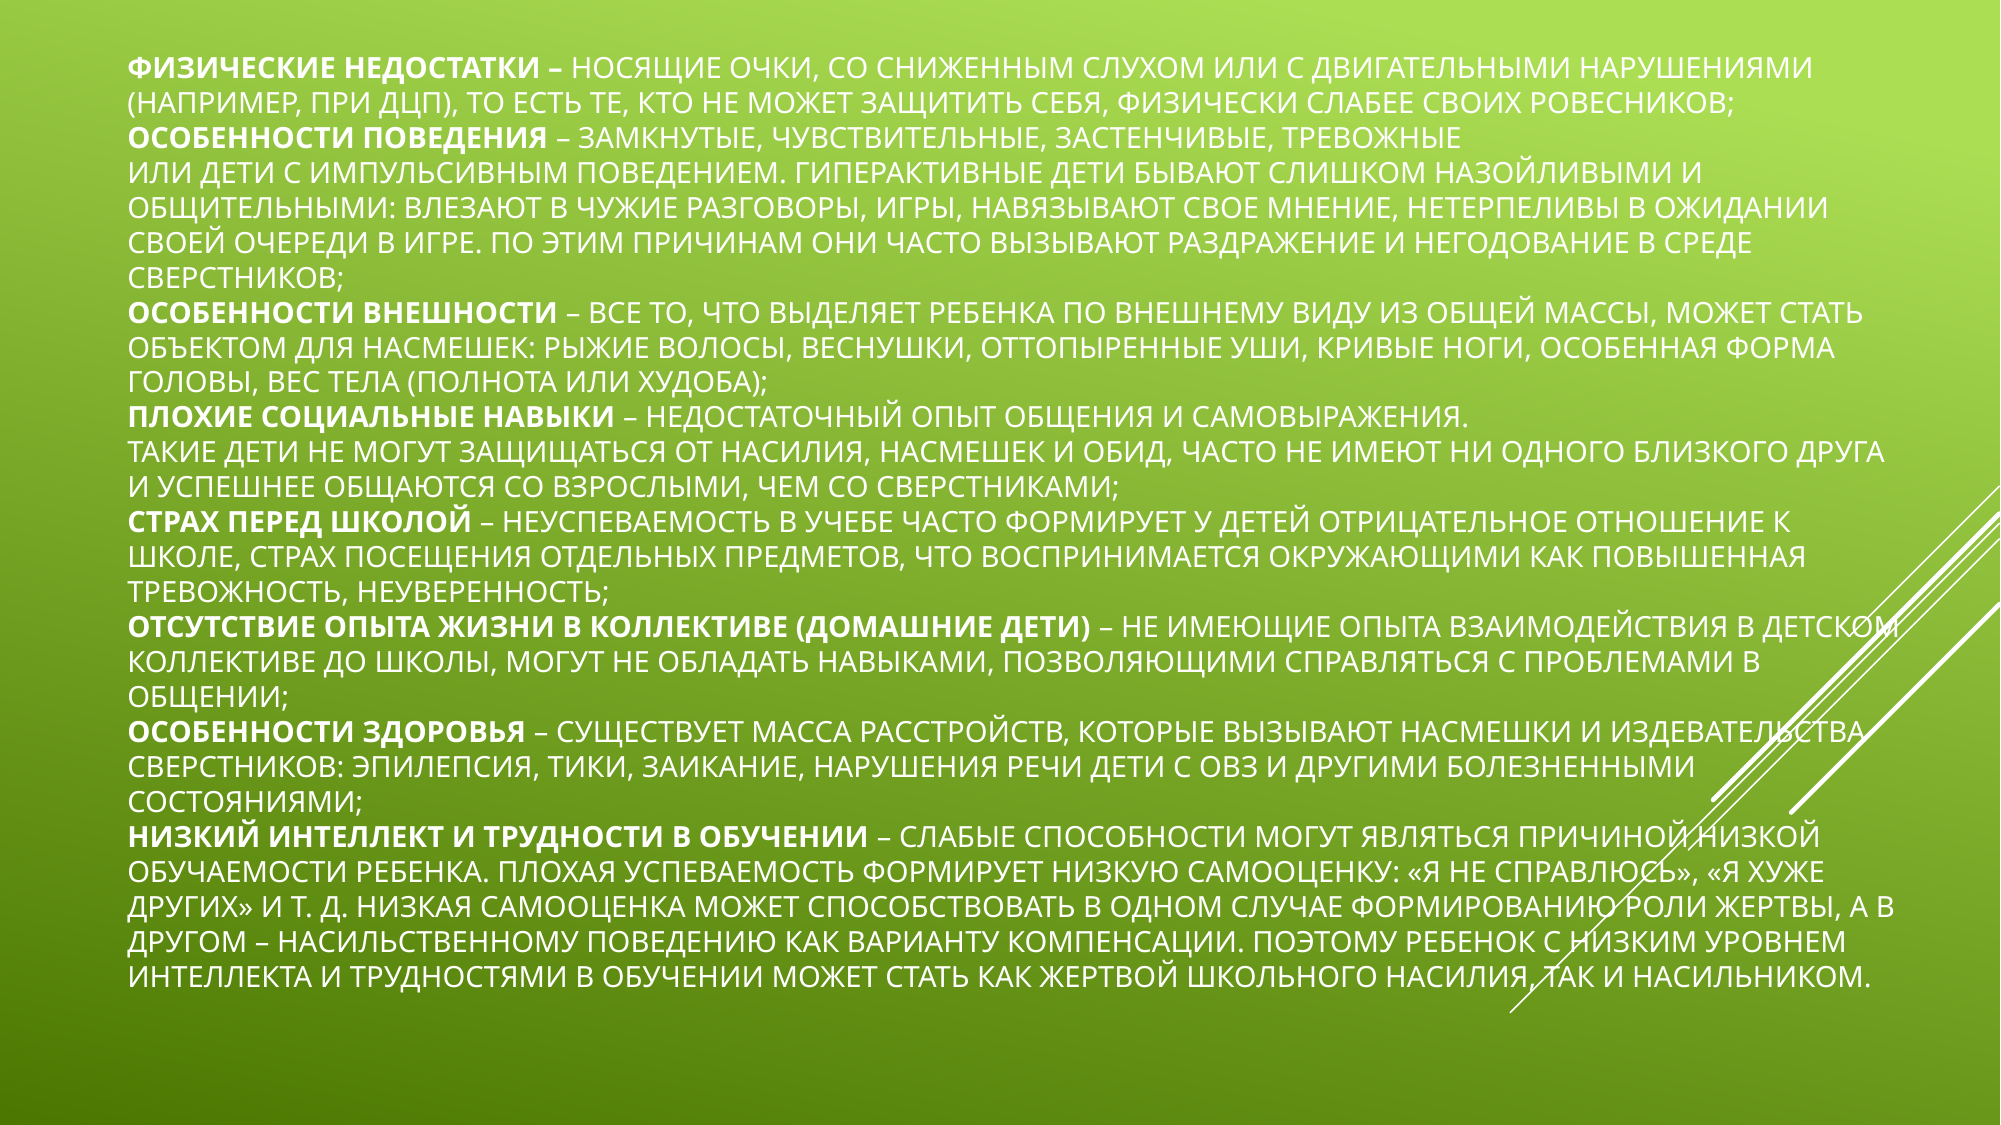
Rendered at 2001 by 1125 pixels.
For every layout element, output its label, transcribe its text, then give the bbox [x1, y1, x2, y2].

title физические недостатки – носящие очки, со сниженным слухом или с двигательными нарушениями (например, при ДЦП), то есть те, кто не может защитить себя, физически слабее своих ровесников; особенности поведения – замкнутые, чувствительные, застенчивые, тревожные или дети с импульсивным поведением. Гиперактивные дети бывают слишком назойливыми и общительными: влезают в чужие разговоры, игры, навязывают свое мнение, нетерпеливы в ожидании своей очереди в игре. По этим причинам они часто вызывают раздражение и негодование в среде сверстников; особенности внешности – все то, что выделяет ребенка по внешнему виду из общей массы, может стать объектом для насмешек: рыжие волосы, веснушки, оттопыренные уши, кривые ноги, особенная форма головы, вес тела (полнота или худоба); плохие социальные навыки – недостаточный опыт общения и самовыражения. Такие дети не могут защищаться от насилия, насмешек и обид, часто не имеют ни одного близкого друга и успешнее общаются со взрослыми, чем со сверстниками; страх перед школой – неуспеваемость в учебе часто формирует у детей отрицательное отношение к школе, страх посещения отдельных предметов, что воспринимается окружающими как повышенная тревожность, неуверенность; отсутствие опыта жизни в коллективе (домашние дети) – не имеющие опыта взаимодействия в детском коллективе до школы, могут не обладать навыками, позволяющими справляться с проблемами в общении; особенности здоровья – существует масса расстройств, которые вызывают насмешки и издевательства сверстников: эпилепсия, тики, заикание, нарушения речи дети с ОВЗ и другими болезненными состояниями; низкий интеллект и трудности в обучении – слабые способности могут являться причиной низкой обучаемости ребенка. Плохая успеваемость формирует низкую самооценку: «Я не справлюсь», «Я хуже других» и т. Д. Низкая самооценка может способствовать в одном случае формированию роли жертвы, а в другом – насильственному поведению как варианту компенсации. Поэтому ребенок с низким уровнем интеллекта и трудностями в обучении может стать как жертвой школьного насилия, так и насильником. [112, 239, 1925, 838]
